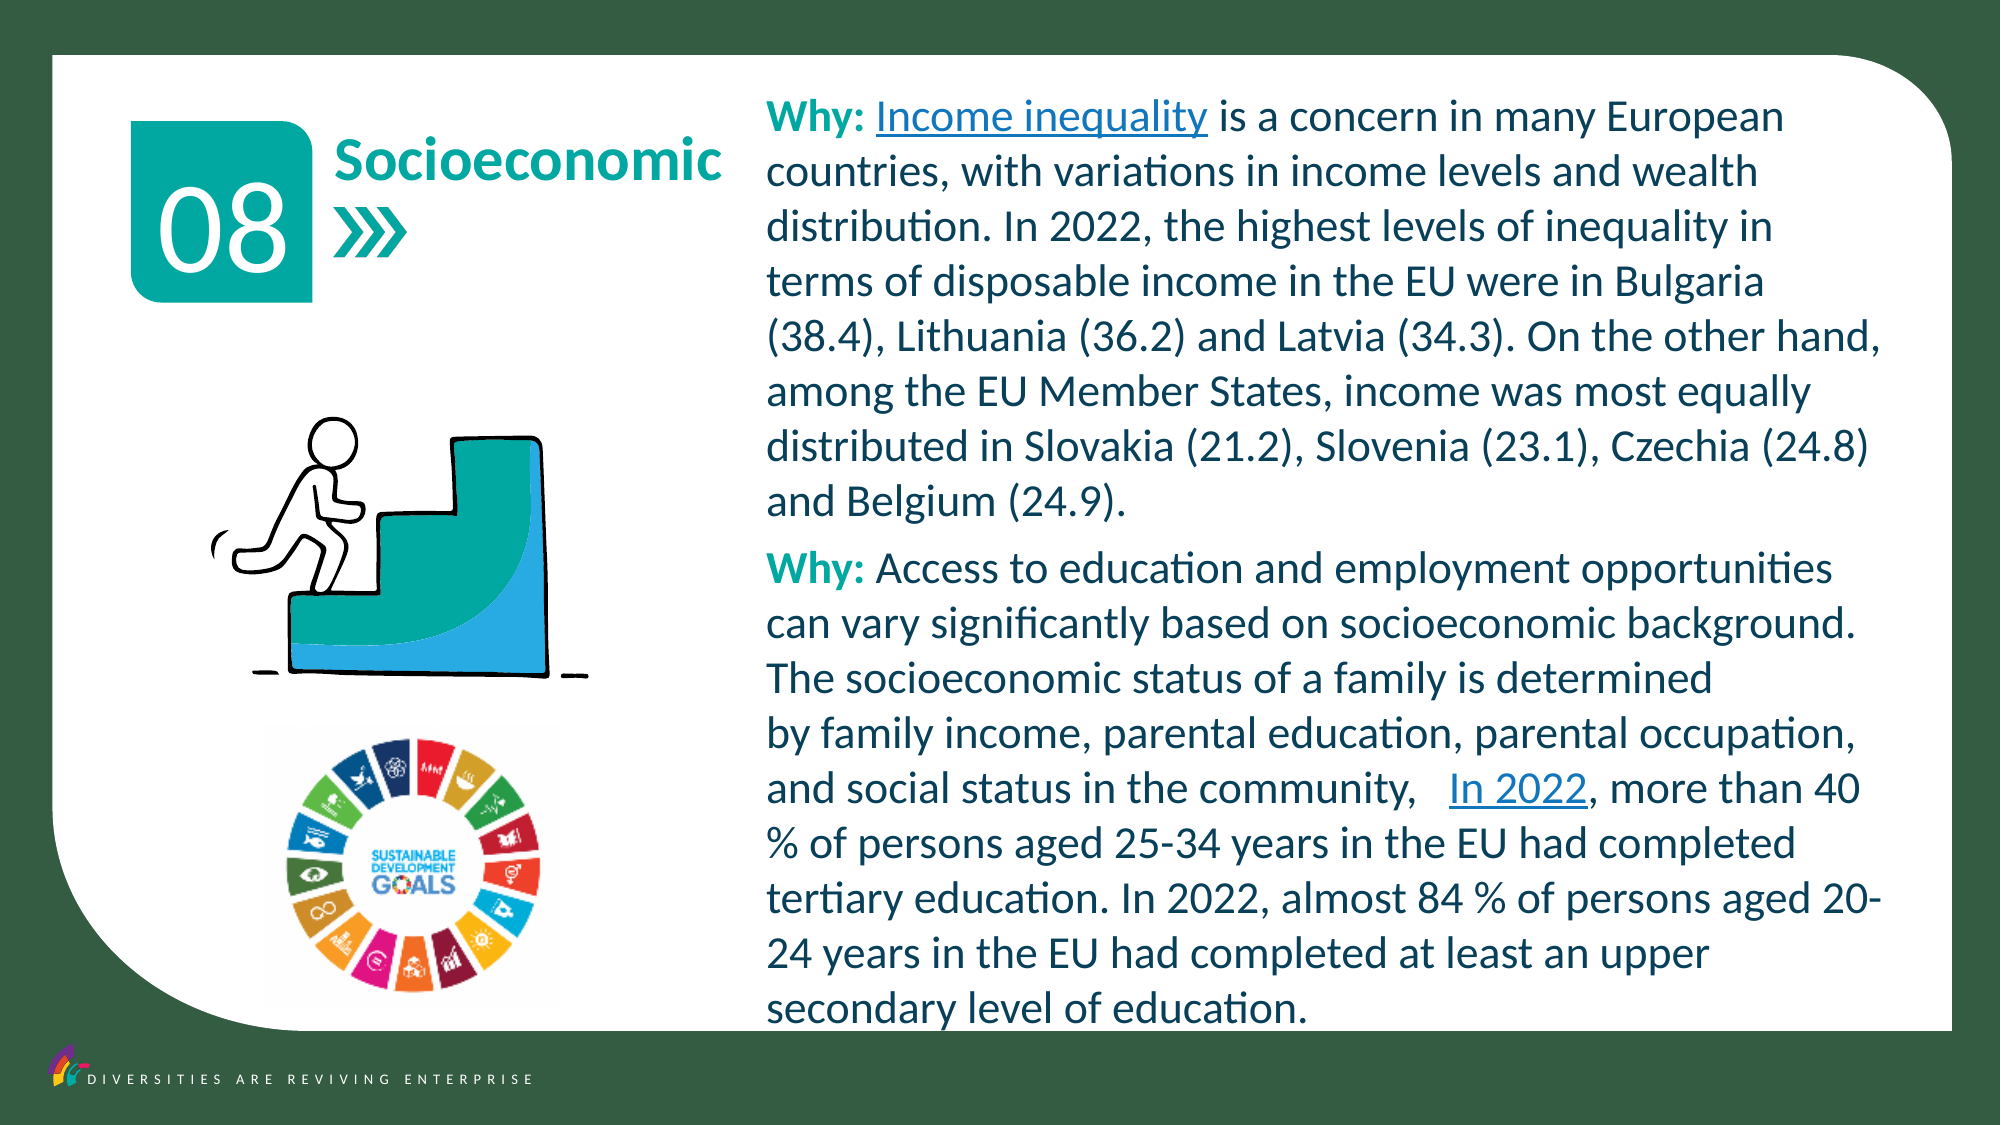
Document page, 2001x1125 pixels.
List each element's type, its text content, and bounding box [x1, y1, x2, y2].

text_box Socioeconomic [320, 120, 825, 298]
text_box Why: Income inequality is a concern in many European countries, with variations in income levels and wealth distribution. In 2022, the highest levels of inequality in terms of disposable income in the EU were in Bulgaria (38.4), Lithuania (36.2) and Latvia (34.3). On the other hand, among the EU Member States, income was most equally distributed in Slovakia (21.2), Slovenia (23.1), Czechia (24.8) and Belgium (24.9). Why: Access to education and employment opportunities can vary significantly based on socioeconomic background. The socioeconomic status of a family is determined by family income, parental education, parental occupation, and social status in the community, In 2022, more than 40 % of persons aged 25-34 years in the EU had completed tertiary education. In 2022, almost 84 % of persons aged 20-24 years in the EU had completed at least an upper secondary level of education. [751, 78, 1901, 275]
text_box [130, 131, 314, 304]
picture [326, 189, 413, 275]
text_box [210, 416, 589, 679]
picture [263, 725, 560, 1007]
text_box 08 [124, 117, 306, 275]
